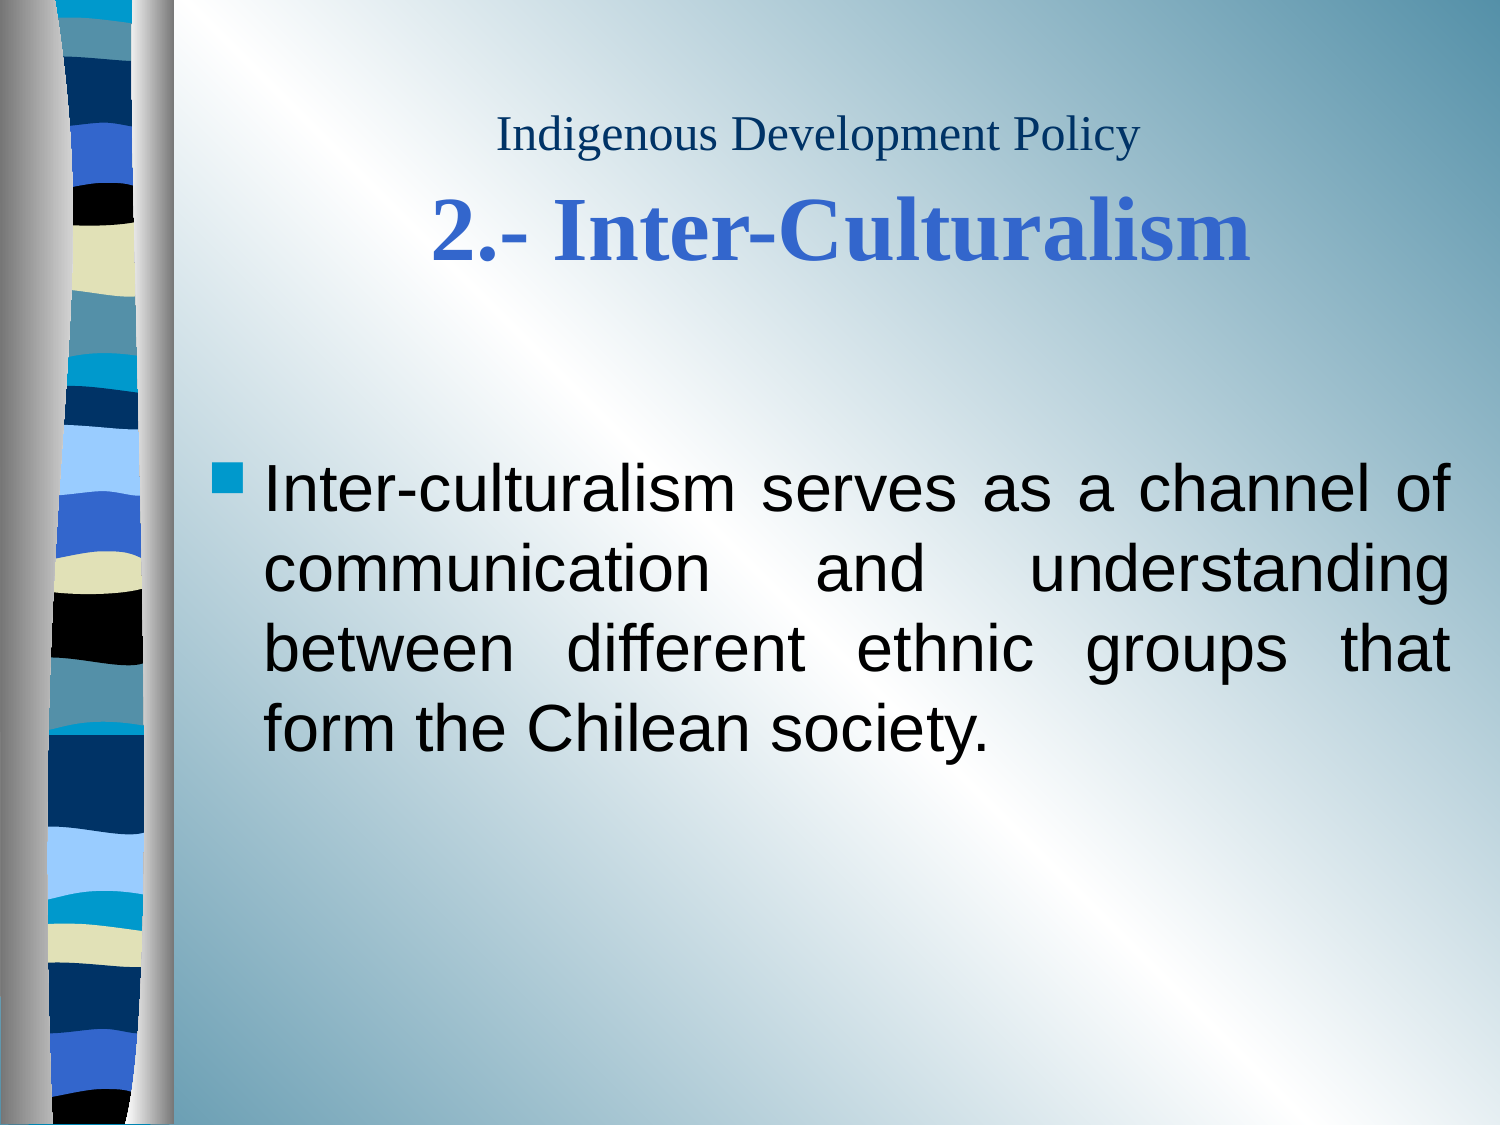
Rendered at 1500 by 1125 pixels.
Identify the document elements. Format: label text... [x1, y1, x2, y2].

title Indigenous Development Policy 2.- Inter-Culturalism [192, 74, 1468, 263]
list Inter-culturalism serves as a channel of communication and understanding between different ethnic groups that form the Chilean society. [192, 437, 1468, 1001]
